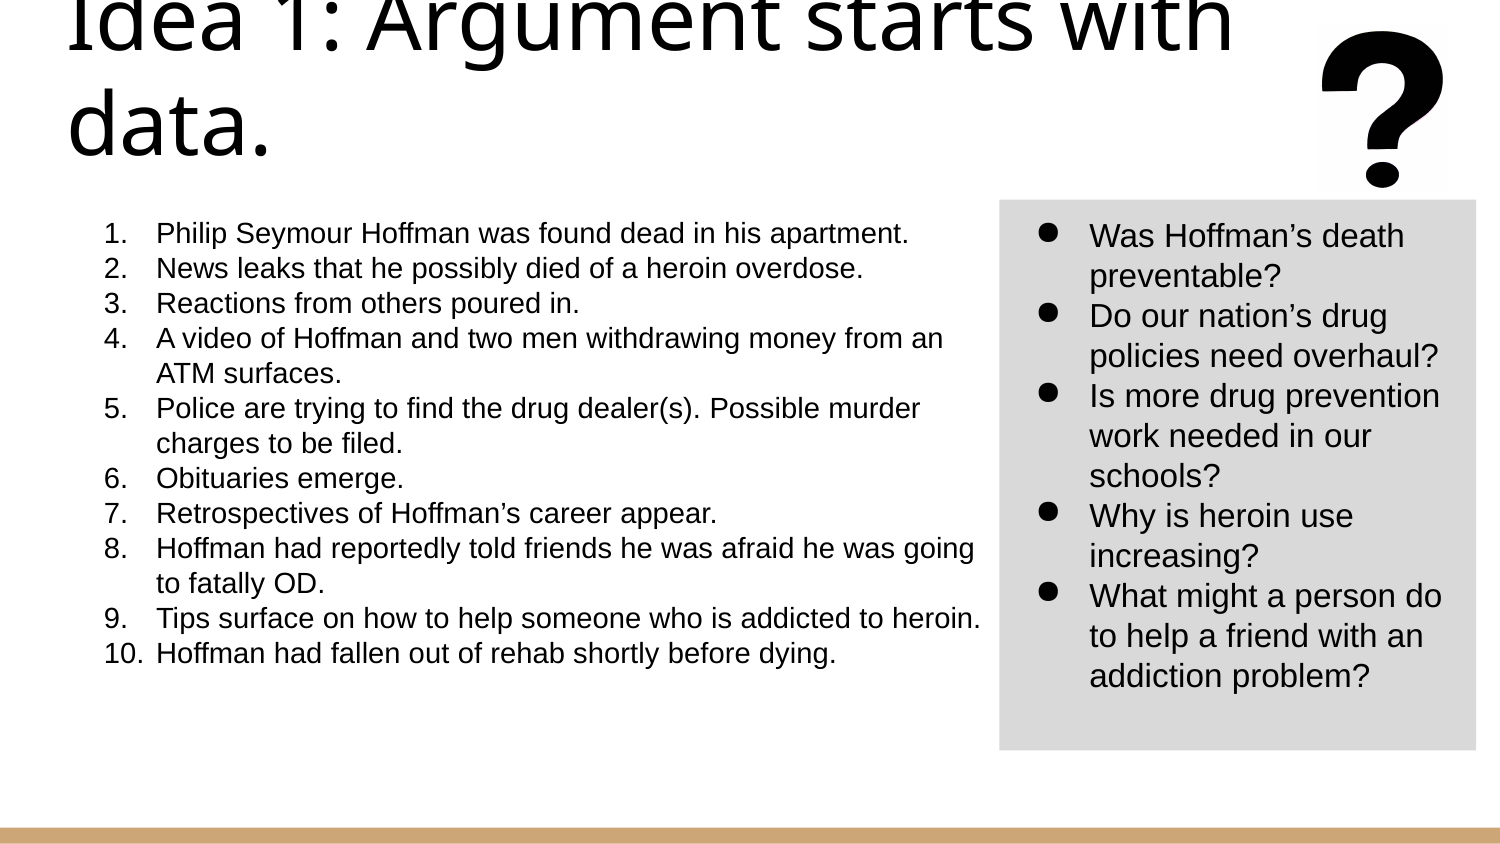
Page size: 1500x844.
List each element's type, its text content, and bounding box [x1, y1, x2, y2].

list Philip Seymour Hoffman was found dead in his apartment. News leaks that he possibly died of a heroin overdose. Reactions from others poured in. A video of Hoffman and two men withdrawing money from an ATM surfaces. Police are trying to find the drug dealer(s). Possible murder charges to be filed. Obituaries emerge. Retrospectives of Hoffman’s career appear. Hoffman had reportedly told friends he was afraid he was going to fatally OD. Tips surface on how to help someone who is addicted to heroin. Hoffman had fallen out of rehab shortly before dying. [65, 199, 999, 750]
text_box Was Hoffman’s death preventable? Do our nation’s drug policies need overhaul? Is more drug prevention work needed in our schools? Why is heroin use increasing? What might a person do to help a friend with an addiction problem? [999, 199, 1477, 751]
picture [1316, 25, 1450, 193]
title Idea 1: Argument starts with data. [51, 51, 1311, 189]
